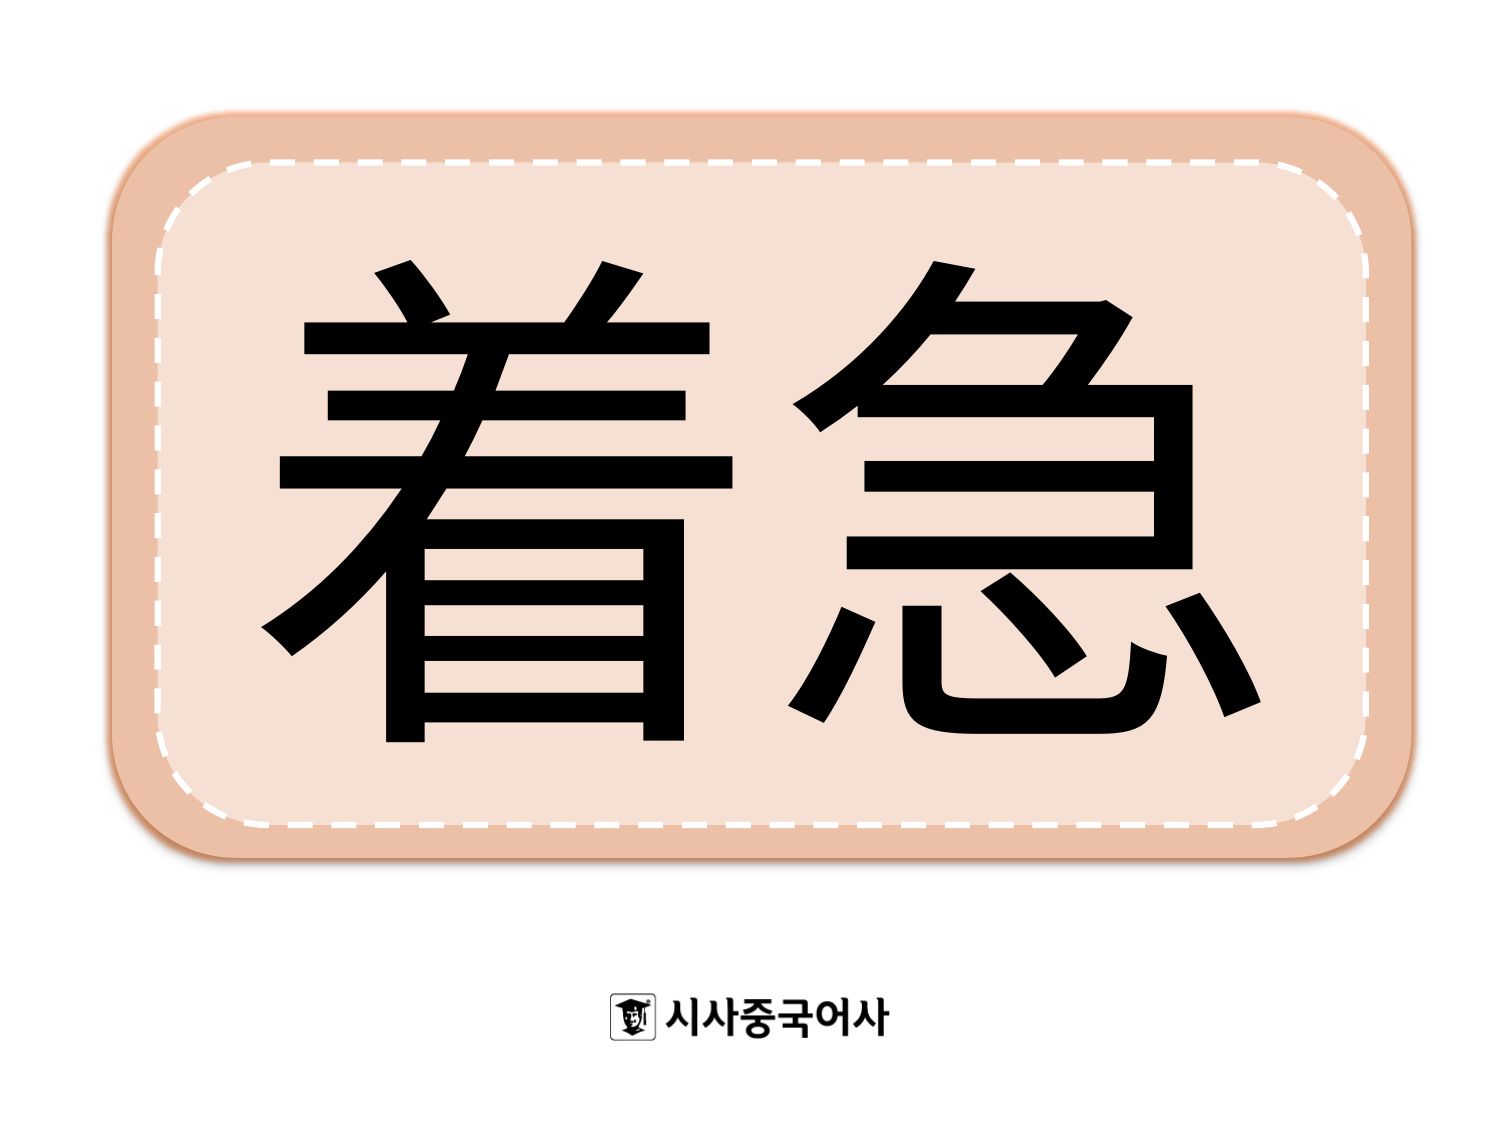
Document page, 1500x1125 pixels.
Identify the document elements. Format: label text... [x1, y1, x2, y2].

text_box 着急 [162, 160, 1371, 824]
picture [602, 987, 898, 1047]
